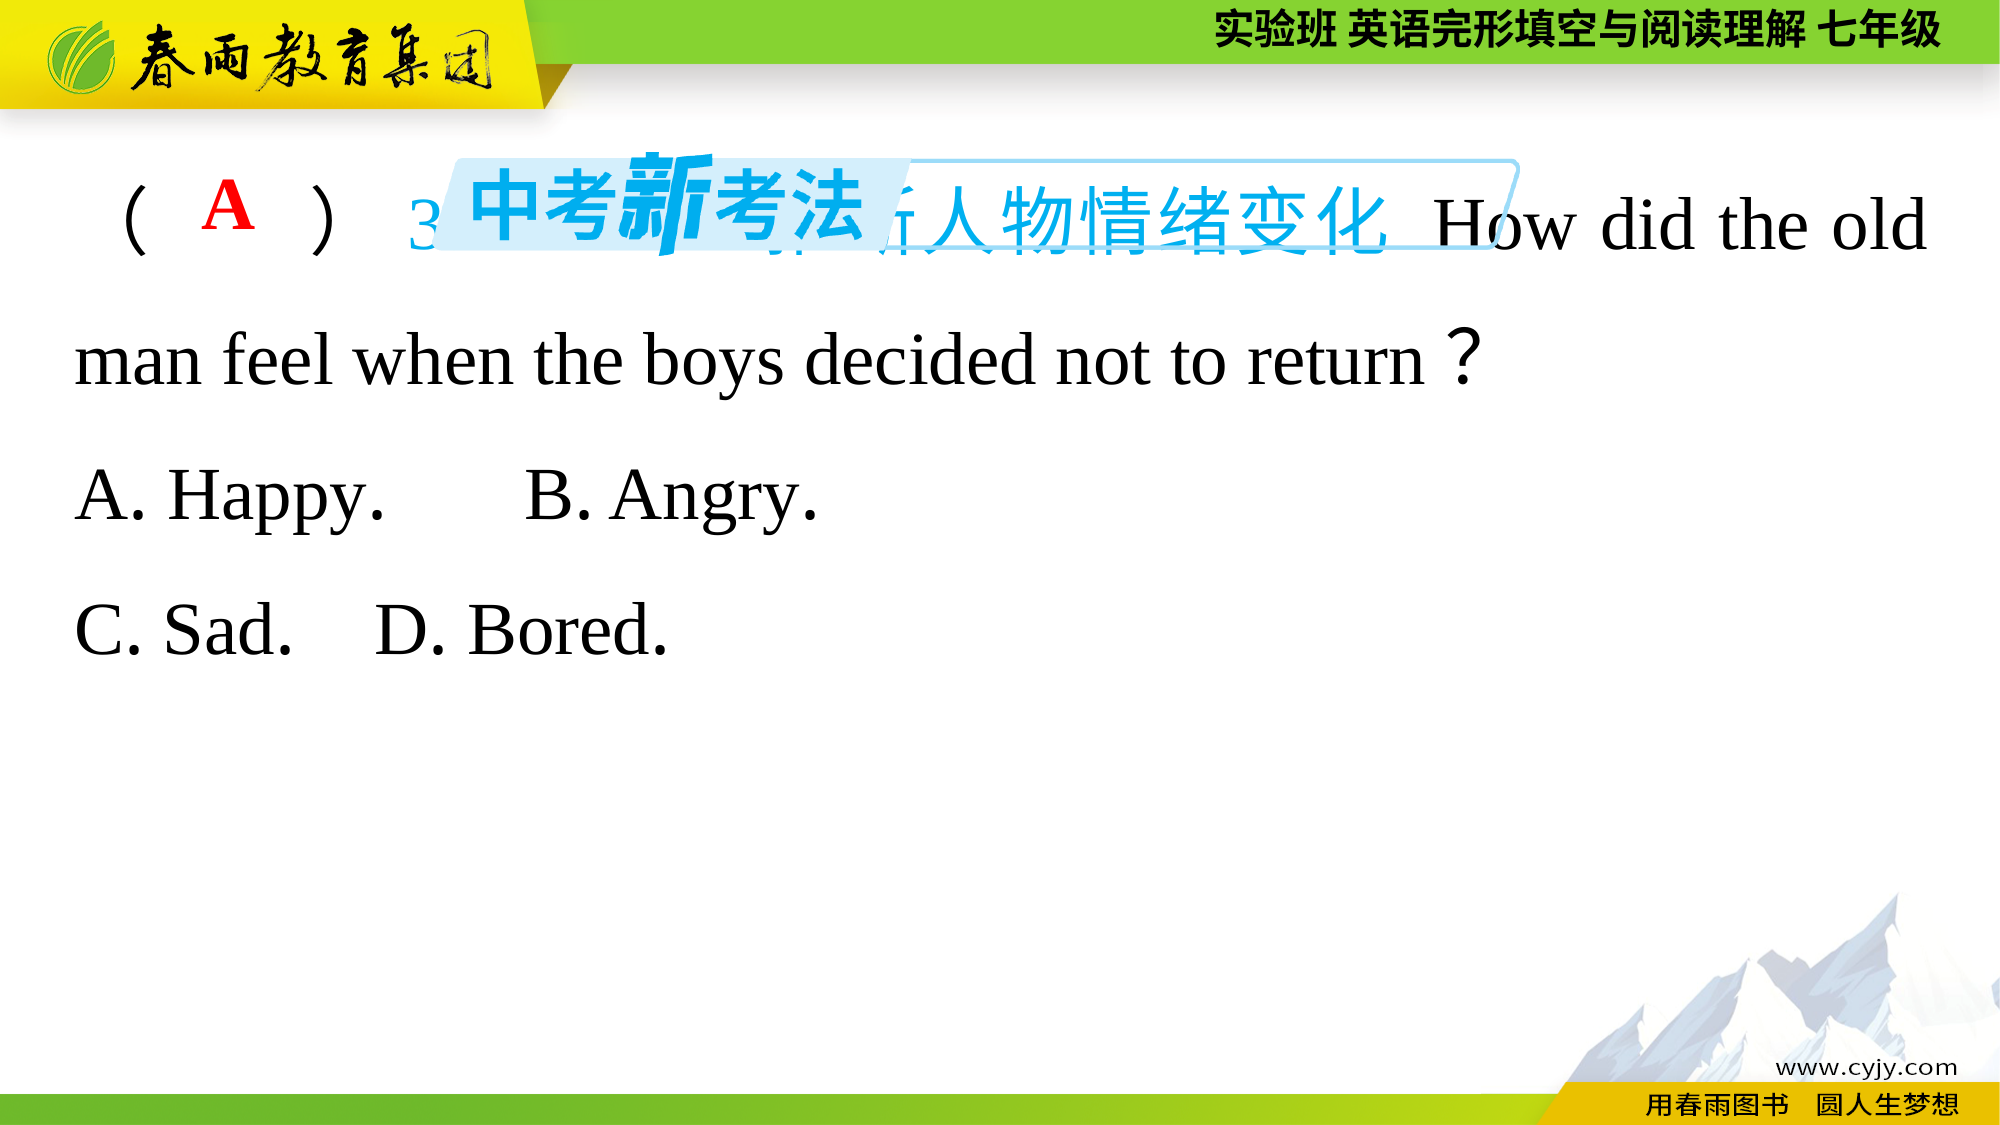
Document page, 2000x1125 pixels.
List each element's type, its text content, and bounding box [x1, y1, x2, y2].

list （ ）3. 推断人物情绪变化 How did the old man feel when the boys decided not to return？ A. Happy. B. Angry. C. Sad. D. Bored. [59, 122, 1944, 683]
picture [0, 0, 2000, 1125]
